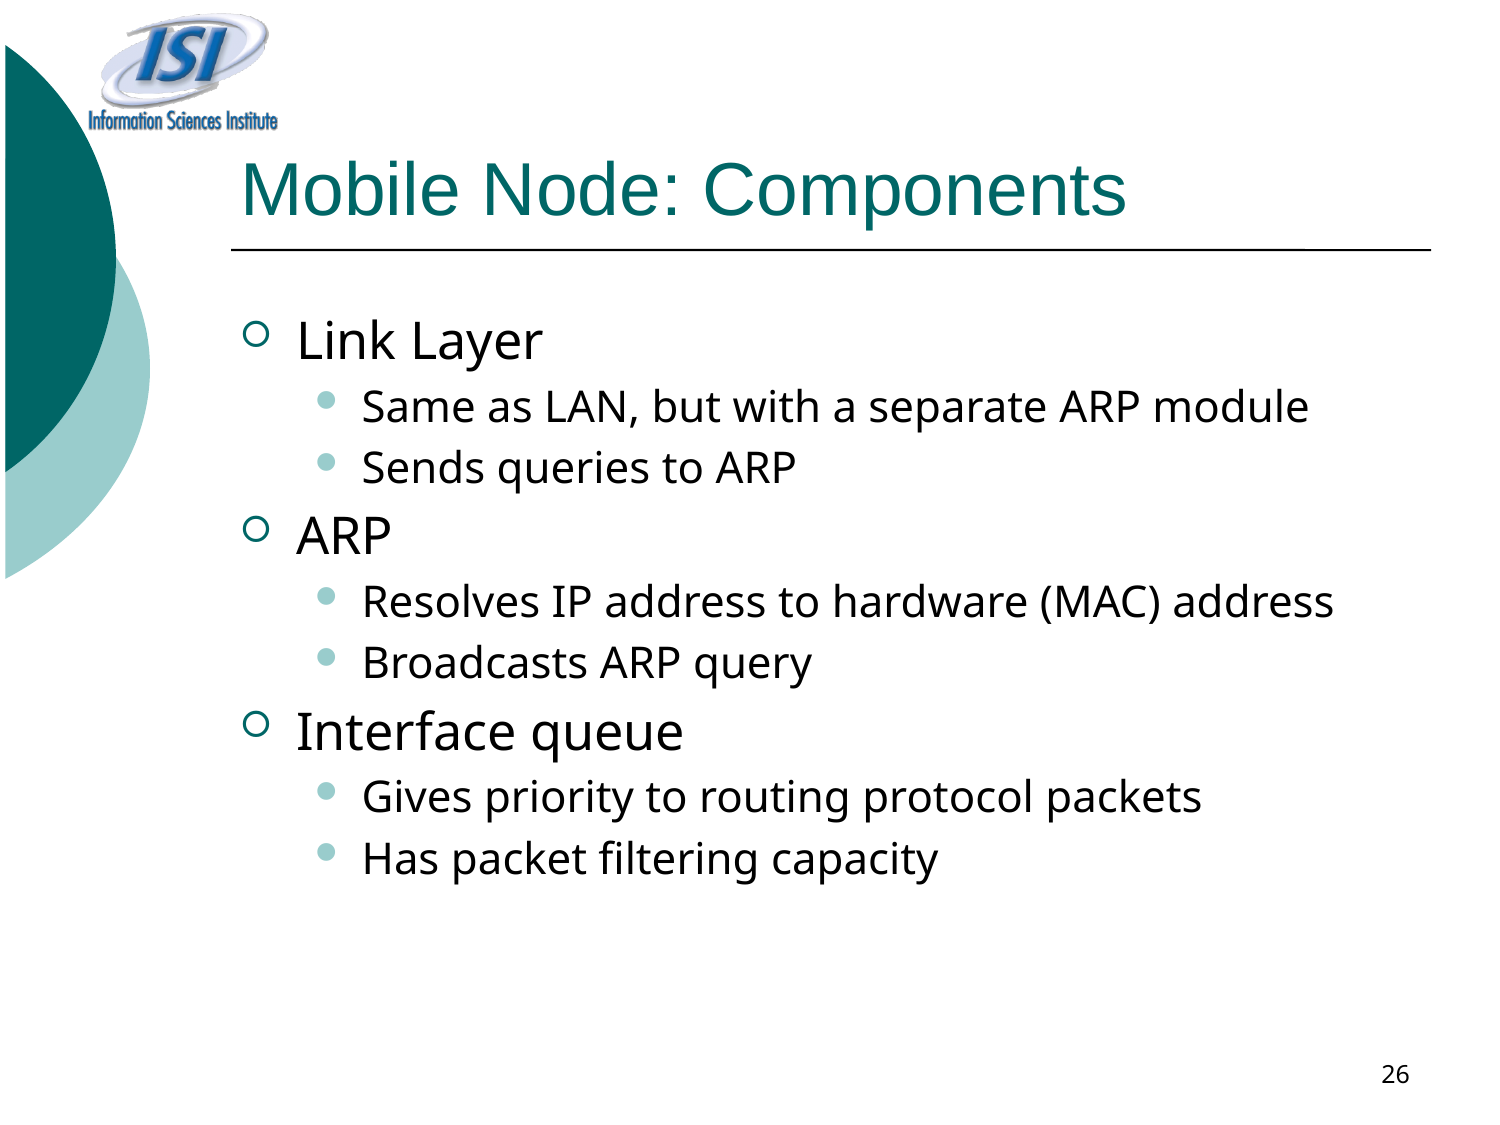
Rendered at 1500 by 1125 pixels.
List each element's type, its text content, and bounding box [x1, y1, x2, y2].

title Mobile Node: Components [224, 49, 1425, 238]
picture [50, 0, 314, 135]
list Link Layer Same as LAN, but with a separate ARP module Sends queries to ARP ARP Resolves IP address to hardware (MAC) address Broadcasts ARP query Interface queue Gives priority to routing protocol packets Has packet filtering capacity [224, 299, 1425, 975]
slide_number 26 [1074, 1024, 1426, 1101]
